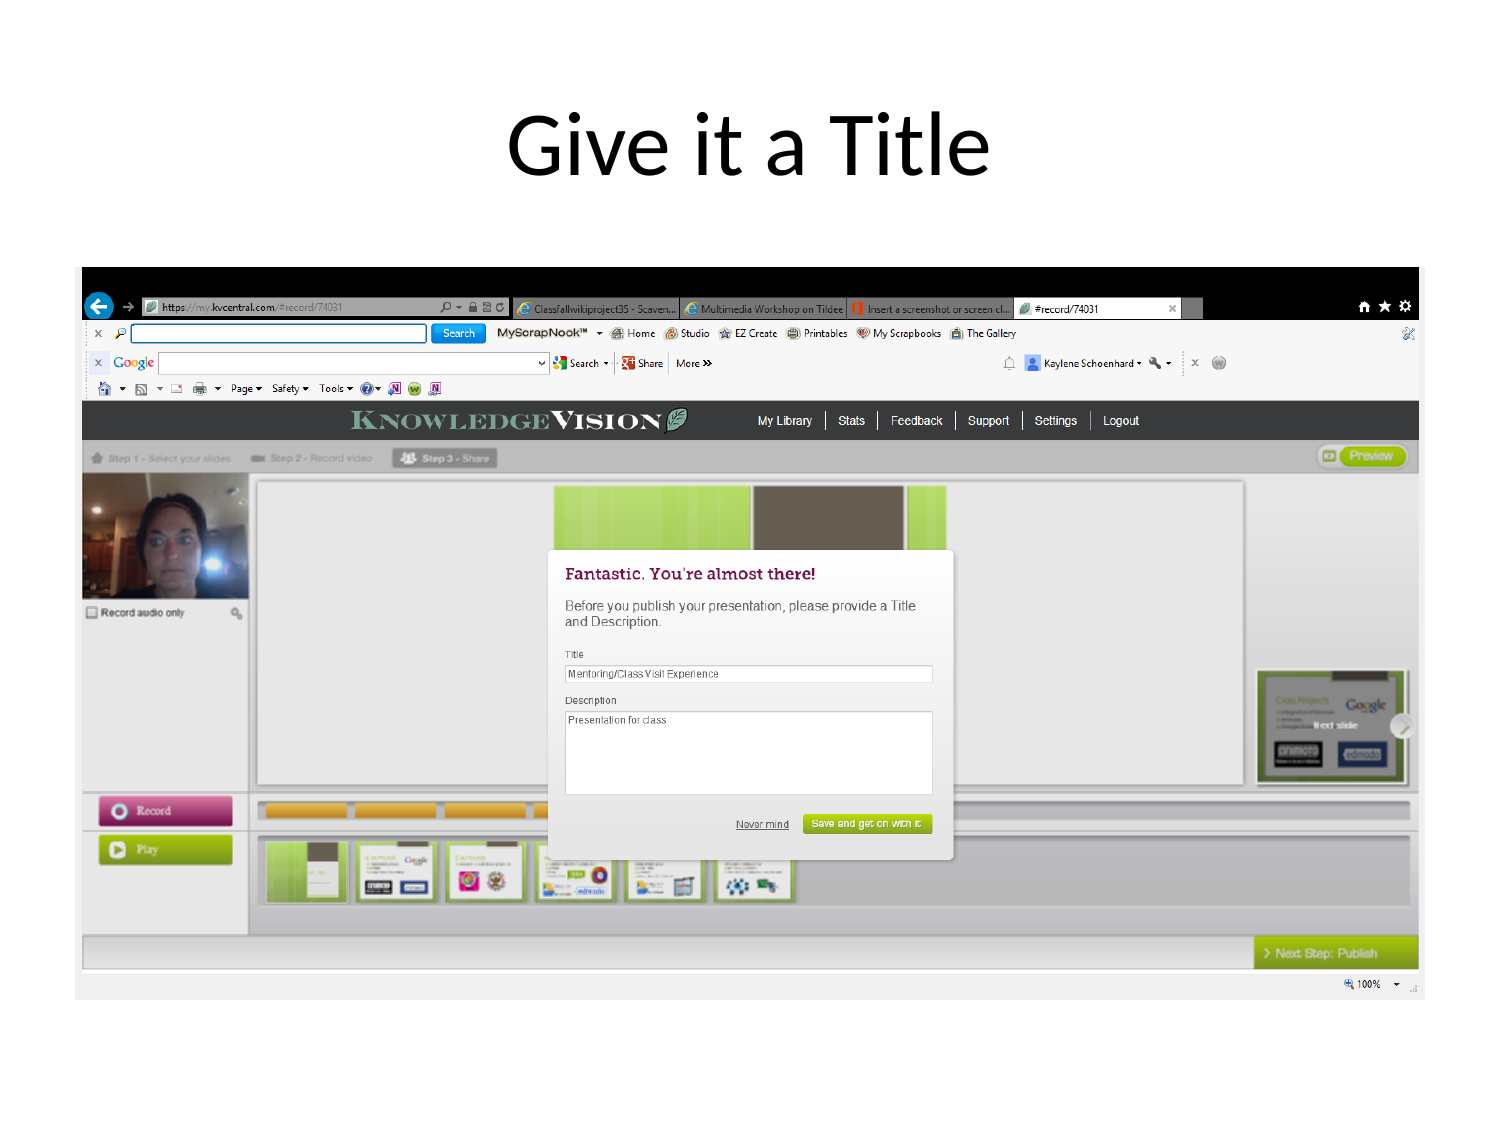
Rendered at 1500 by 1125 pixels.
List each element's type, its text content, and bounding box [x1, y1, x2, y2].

title Give it a Title [75, 45, 1425, 233]
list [74, 267, 1426, 1000]
